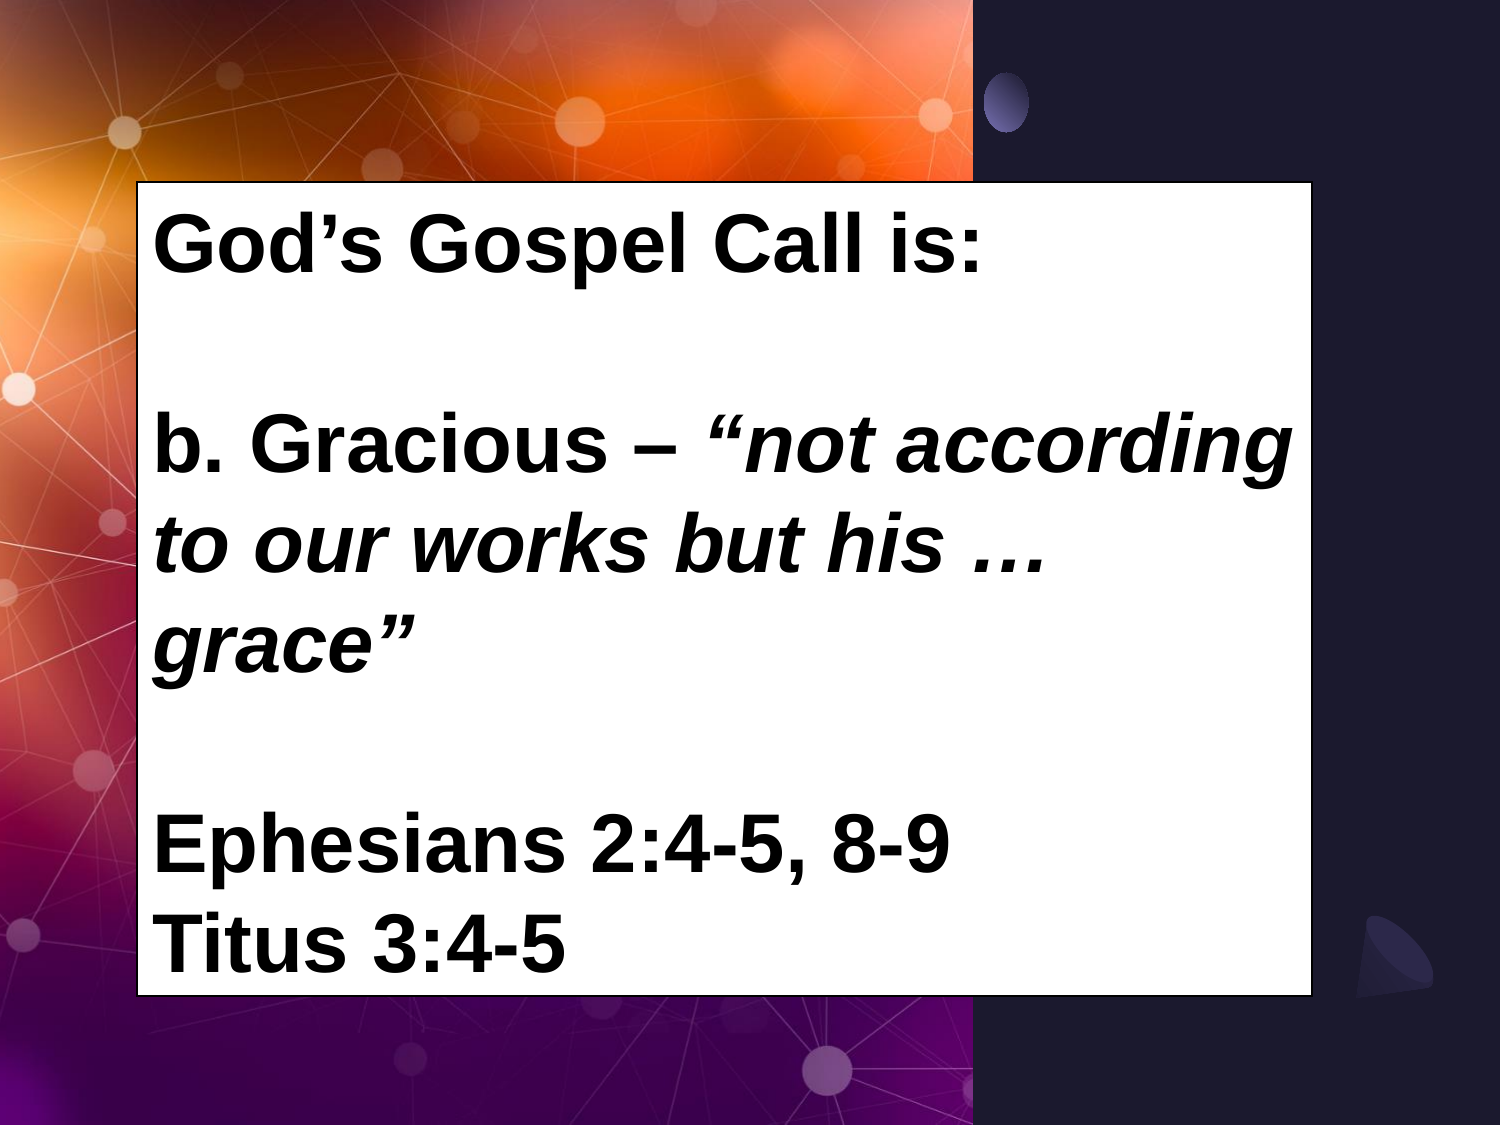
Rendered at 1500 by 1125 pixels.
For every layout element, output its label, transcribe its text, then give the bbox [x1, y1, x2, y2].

picture [0, 0, 973, 1125]
text_box God’s Gospel Call is: b. Gracious – “not according to our works but his …grace” Ephesians 2:4-5, 8-9 Titus 3:4-5 [973, 181, 1313, 997]
